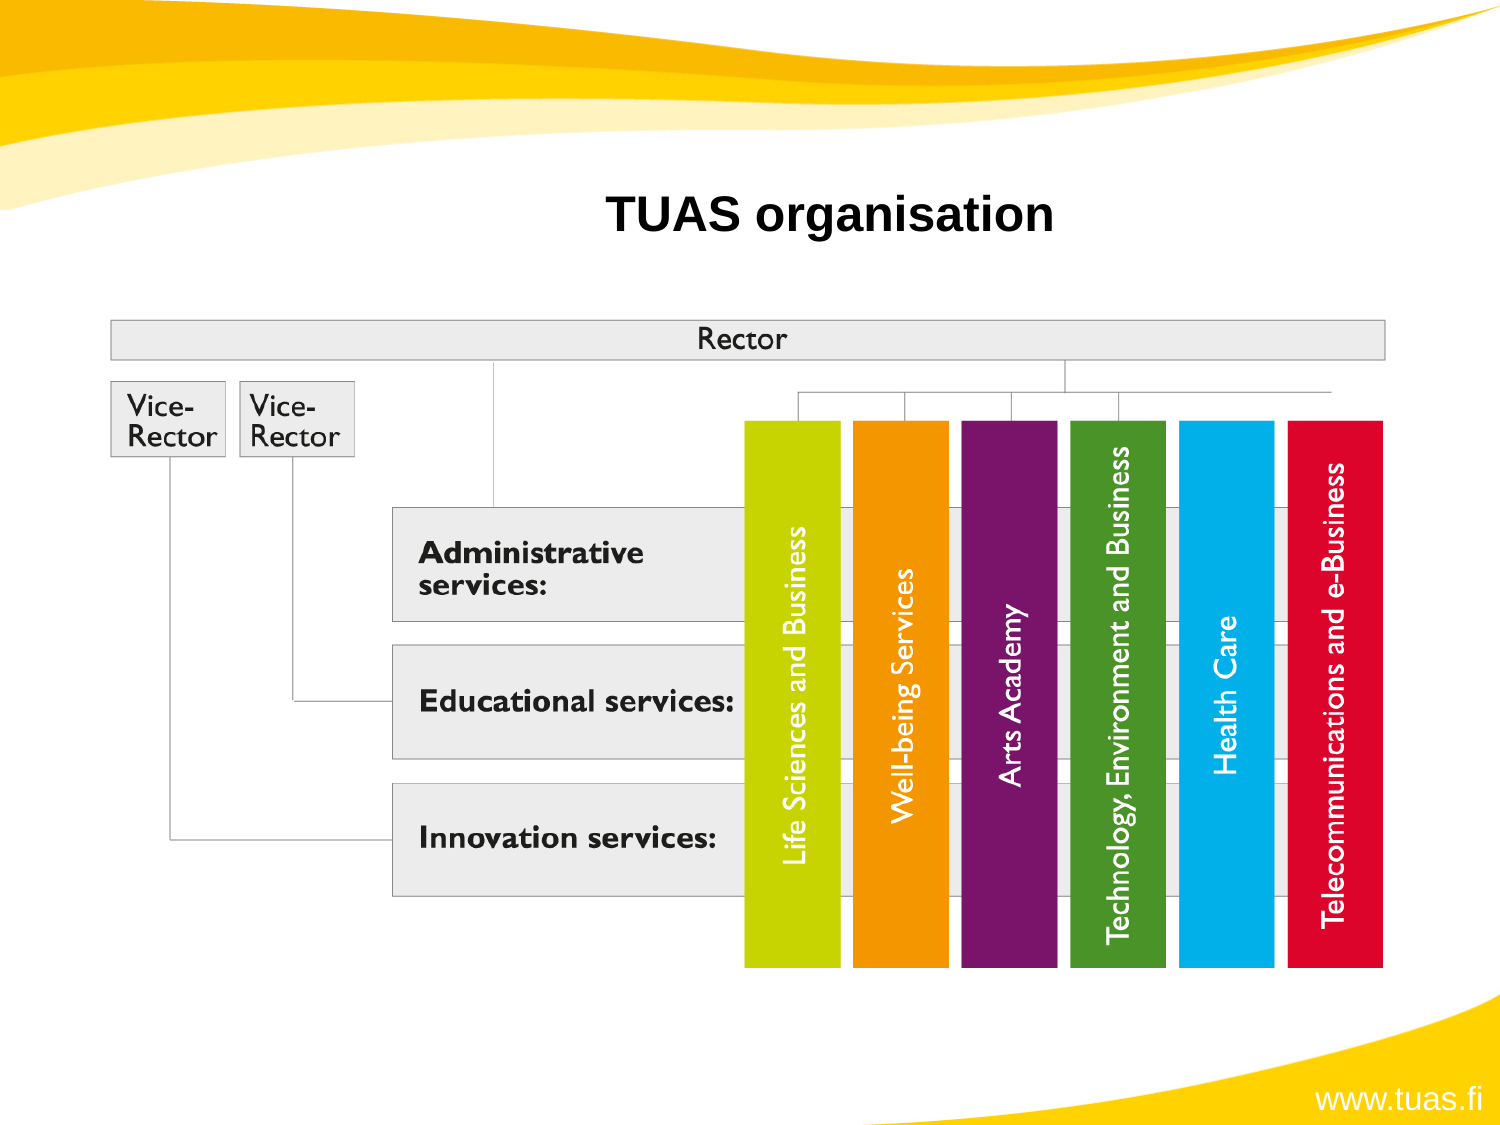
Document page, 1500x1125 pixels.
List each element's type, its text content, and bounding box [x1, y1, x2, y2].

title TUAS organisation [590, 147, 1448, 276]
picture [76, 314, 1500, 1125]
picture [0, 0, 1500, 210]
